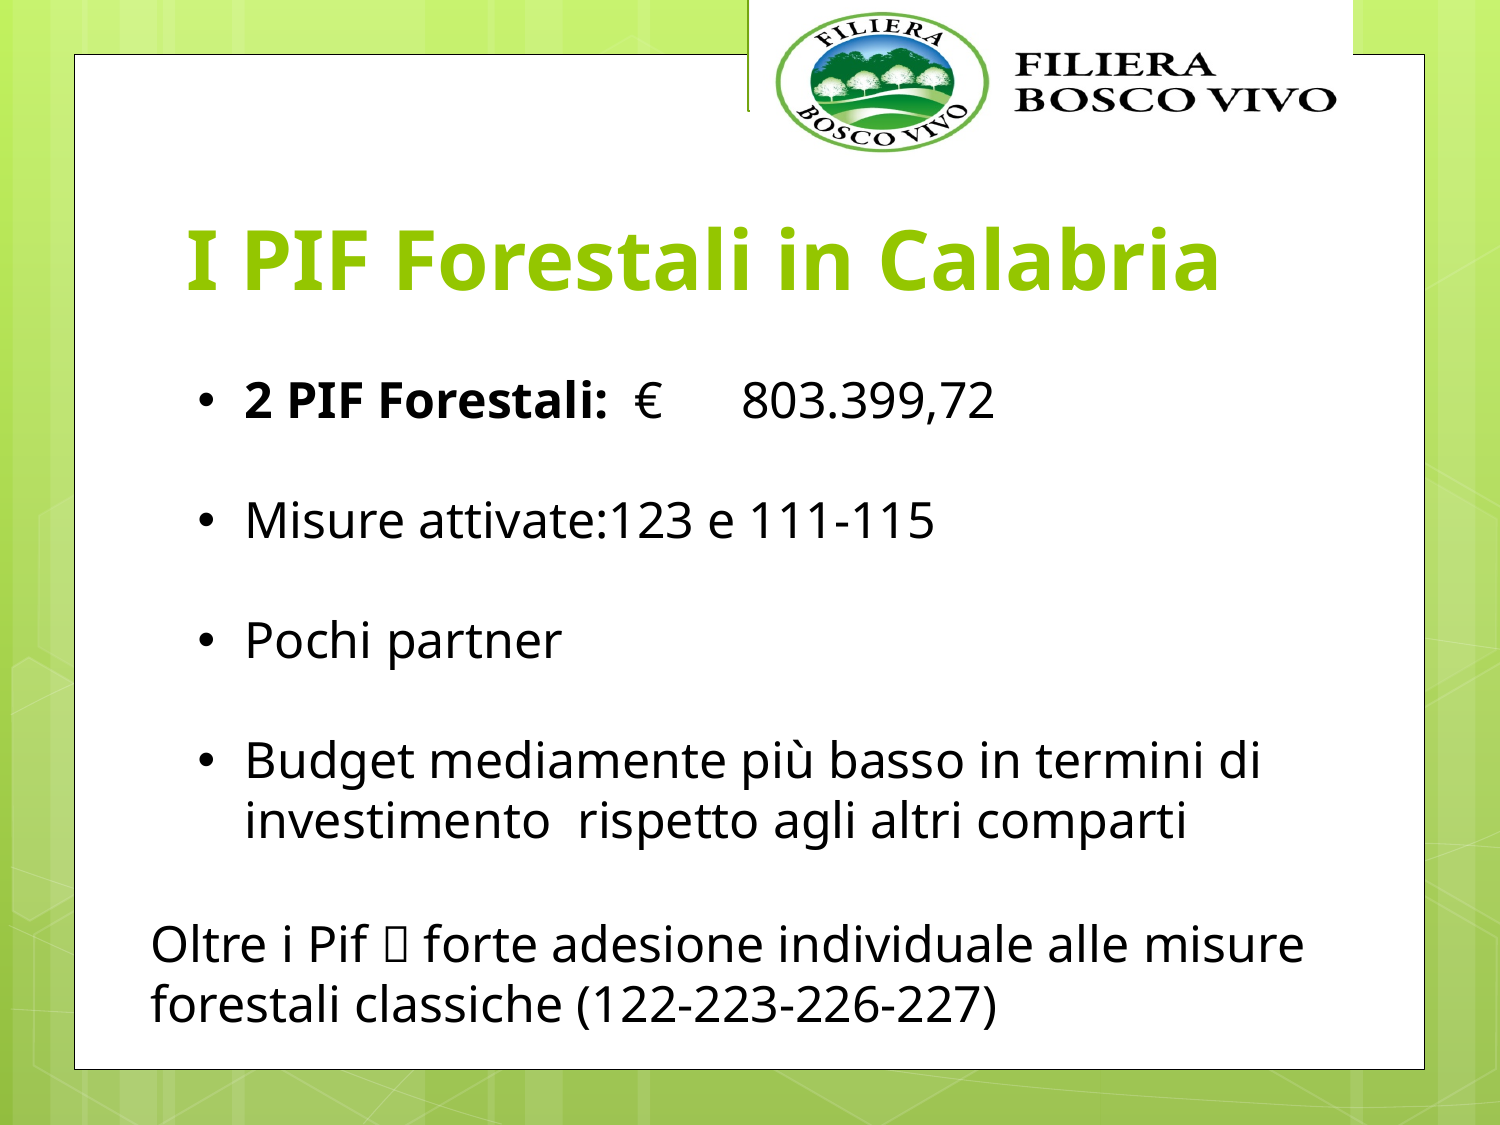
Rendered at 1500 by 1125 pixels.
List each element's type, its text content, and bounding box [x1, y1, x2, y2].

text_box 2 PIF Forestali: € 803.399,72 Misure attivate:123 e 111-115 Pochi partner Budget mediamente più basso in termini di investimento rispetto agli altri comparti [182, 361, 1412, 857]
picture [749, 0, 1353, 162]
title I PIF Forestali in Calabria [171, 168, 1324, 315]
text_box Oltre i Pif  forte adesione individuale alle misure forestali classiche (122-223-226-227) [135, 905, 1376, 1040]
